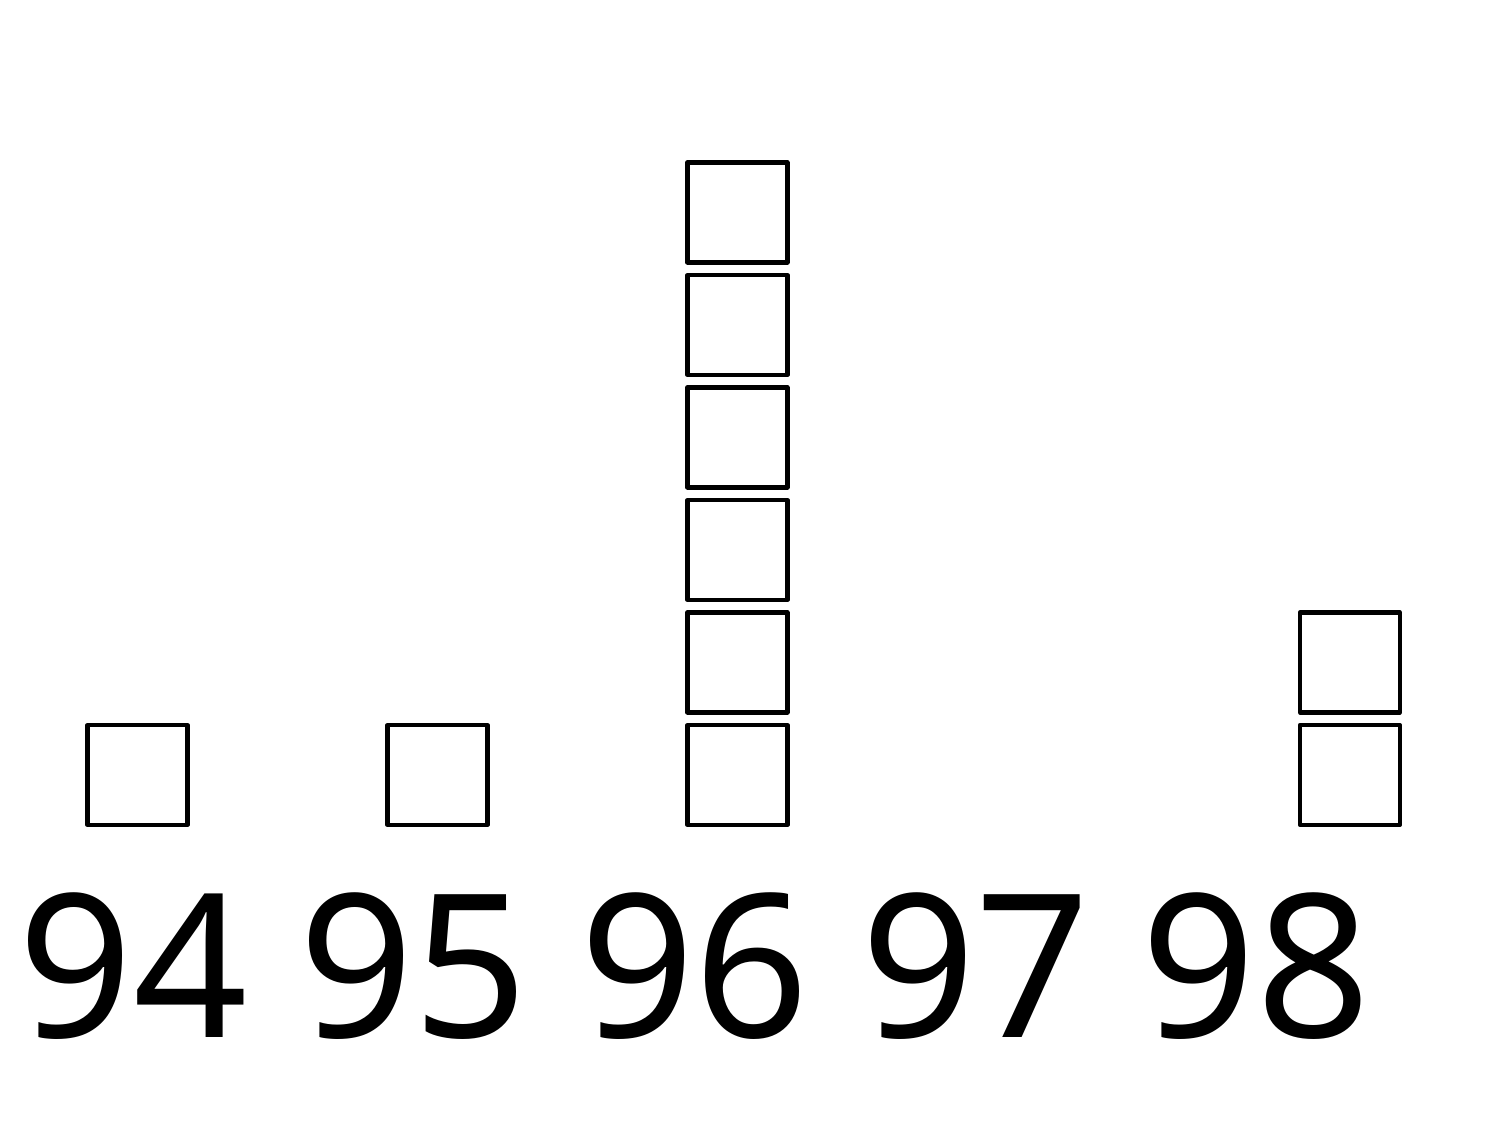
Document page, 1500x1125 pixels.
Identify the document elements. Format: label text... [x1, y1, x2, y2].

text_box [1299, 612, 1401, 826]
text_box [385, 723, 490, 827]
text_box [85, 723, 190, 827]
text_box 94 95 96 97 98 [0, 829, 1500, 1085]
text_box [687, 162, 788, 826]
